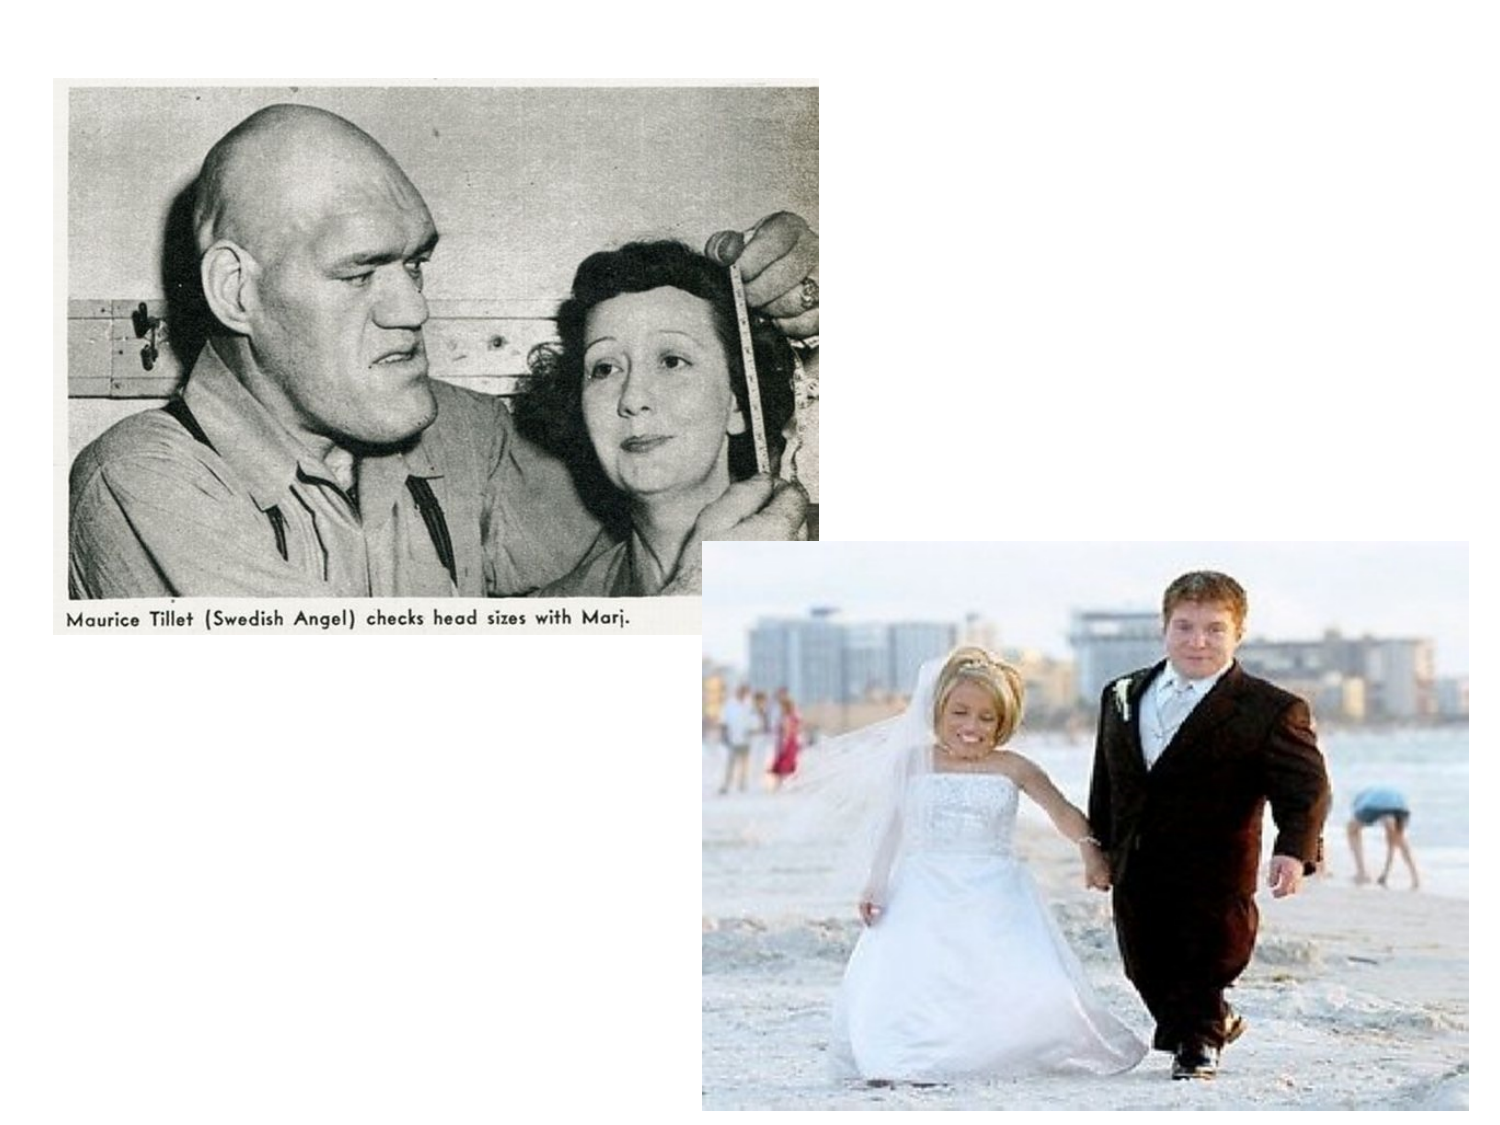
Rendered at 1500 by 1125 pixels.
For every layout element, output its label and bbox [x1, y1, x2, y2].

picture [52, 77, 1469, 1111]
